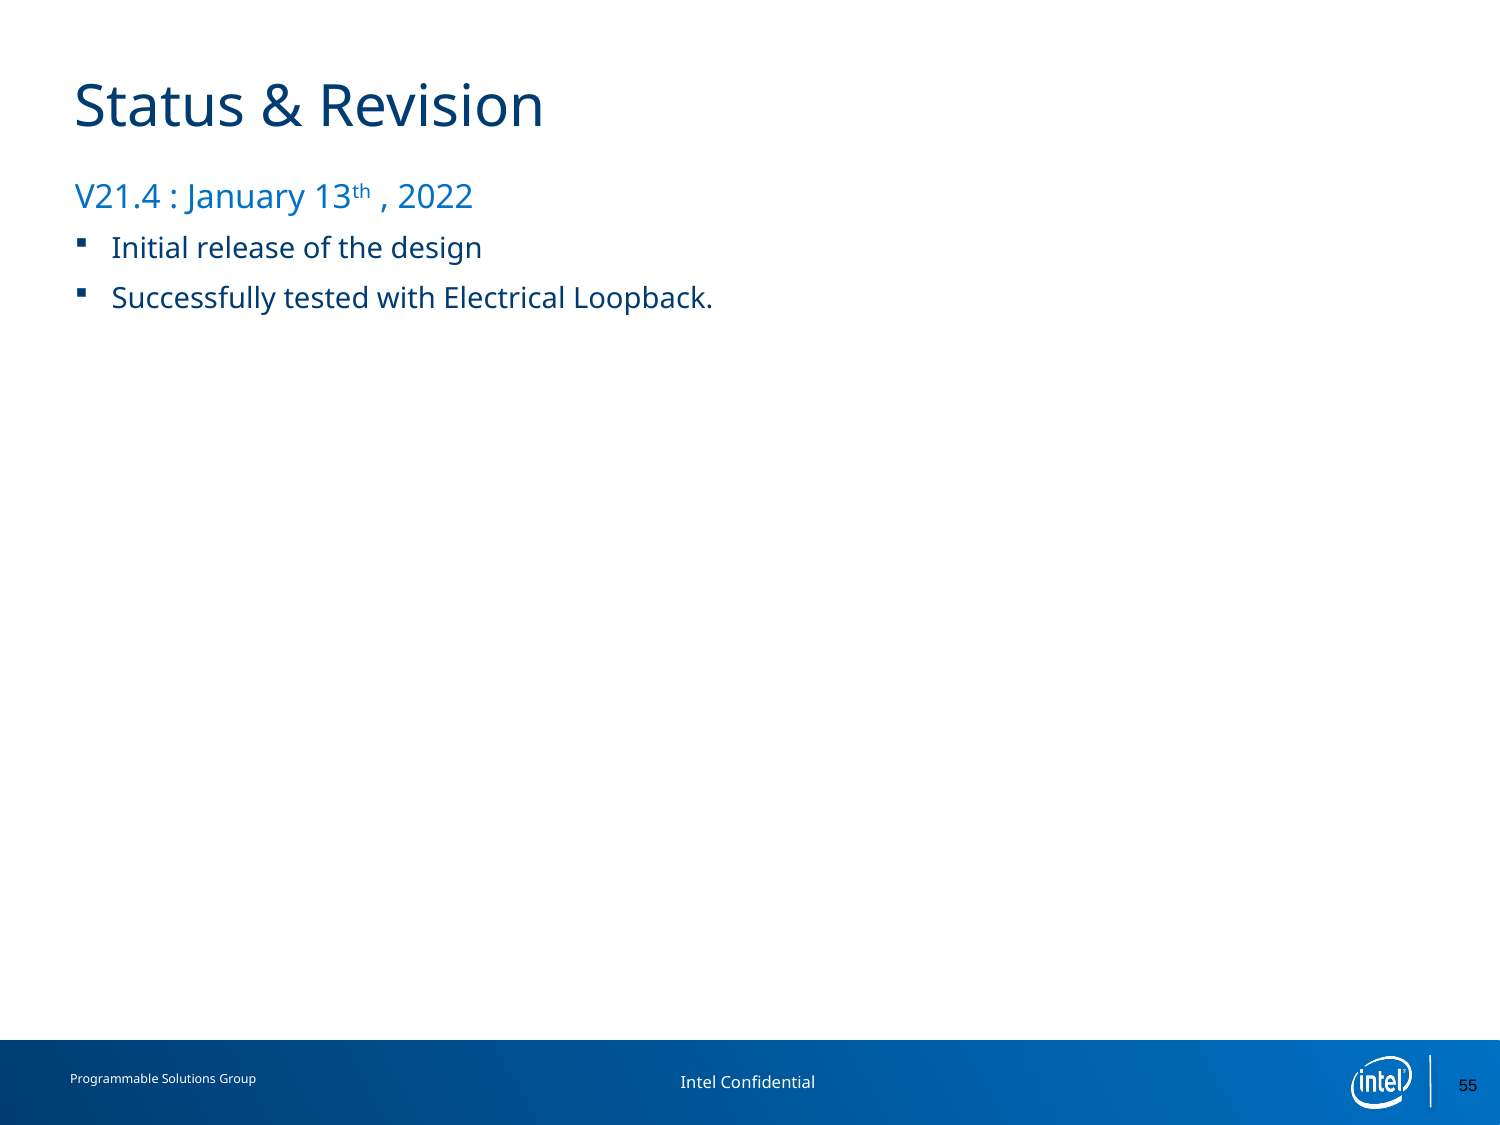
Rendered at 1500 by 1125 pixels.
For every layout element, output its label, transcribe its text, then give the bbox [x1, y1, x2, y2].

slide_number 55 [1127, 1055, 1478, 1116]
title Status & Revision [74, 67, 1425, 174]
list V21.4 : January 13th , 2022 Initial release of the design Successfully tested with Electrical Loopback. [74, 174, 1425, 1013]
